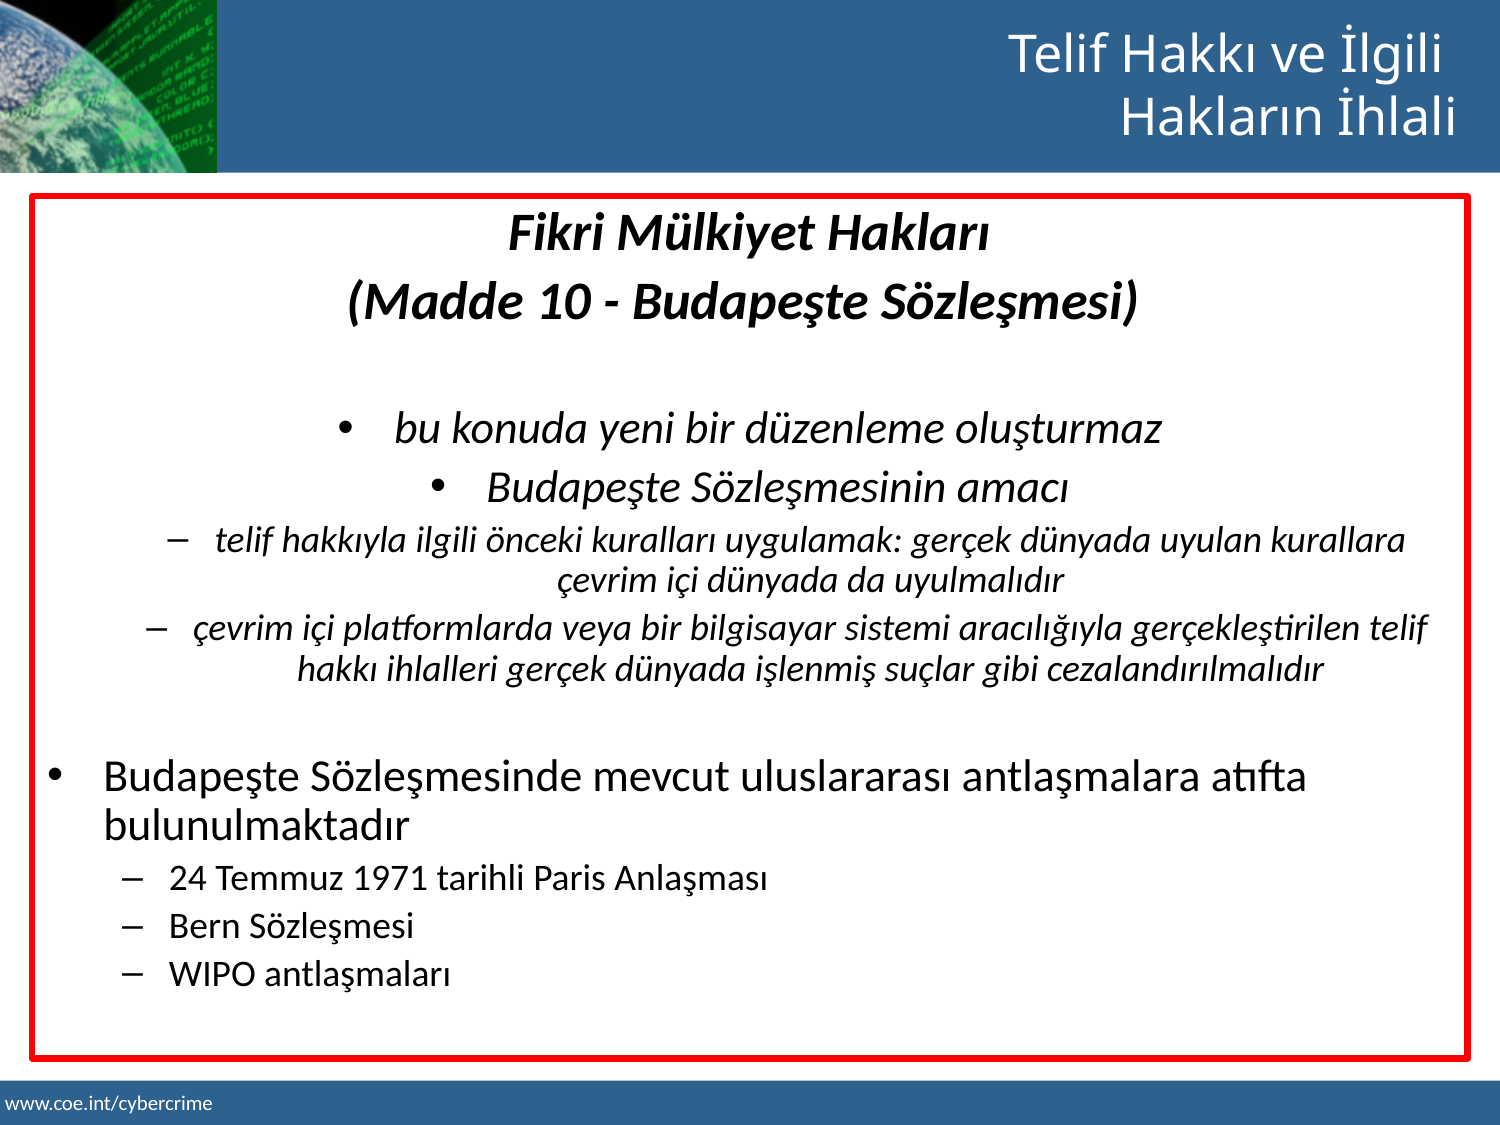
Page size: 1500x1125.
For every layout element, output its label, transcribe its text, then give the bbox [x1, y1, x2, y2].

text_box Fikri Mülkiyet Hakları (Madde 10 - Budapeşte Sözleşmesi) bu konuda yeni bir düzenleme oluşturmaz Budapeşte Sözleşmesinin amacı telif hakkıyla ilgili önceki kuralları uygulamak: gerçek dünyada uyulan kurallara çevrim içi dünyada da uyulmalıdır çevrim içi platformlarda veya bir bilgisayar sistemi aracılığıyla gerçekleştirilen telif hakkı ihlalleri gerçek dünyada işlenmiş suçlar gibi cezalandırılmalıdır Budapeşte Sözleşmesinde mevcut uluslararası antlaşmalara atıfta bulunulmaktadır 24 Temmuz 1971 tarihli Paris Anlaşması Bern Sözleşmesi WIPO antlaşmaları [32, 196, 1468, 1059]
picture [0, 0, 217, 173]
text_box Telif Hakkı ve İlgili Hakların İhlali [220, 13, 1473, 154]
